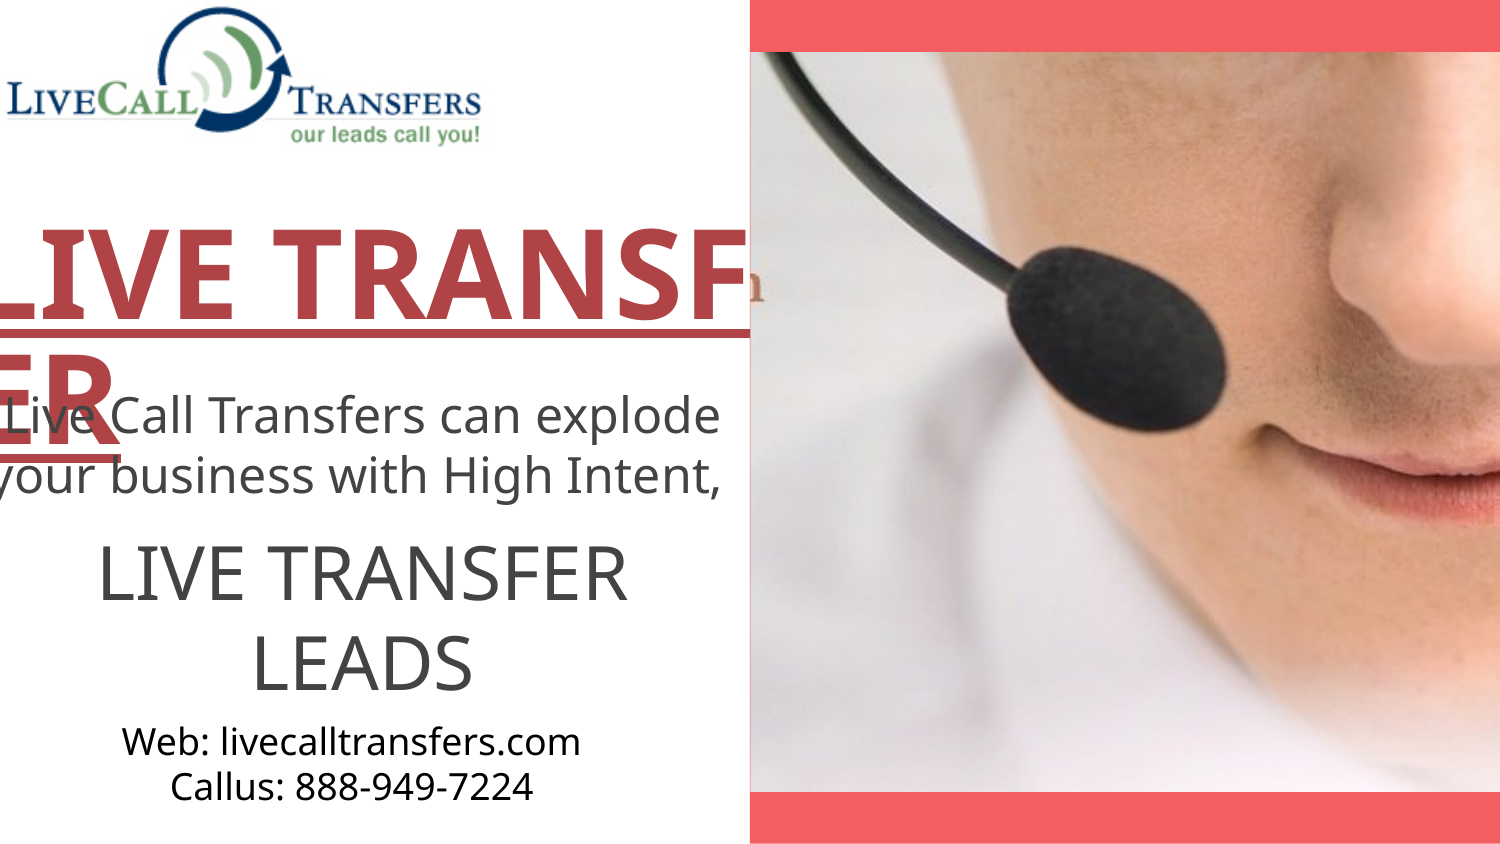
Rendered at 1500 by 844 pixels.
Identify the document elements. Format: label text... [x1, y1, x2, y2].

picture [0, 0, 499, 151]
title LIVE TRANSFER [0, 141, 745, 368]
subtitle Web: livecalltransfers.com Callus: 888-949-7224 [23, 702, 681, 818]
subtitle LIVE TRANSFER LEADS [0, 509, 745, 731]
picture [750, 51, 1500, 792]
subtitle Live Call Transfers can explode your business with High Intent, [0, 368, 745, 509]
